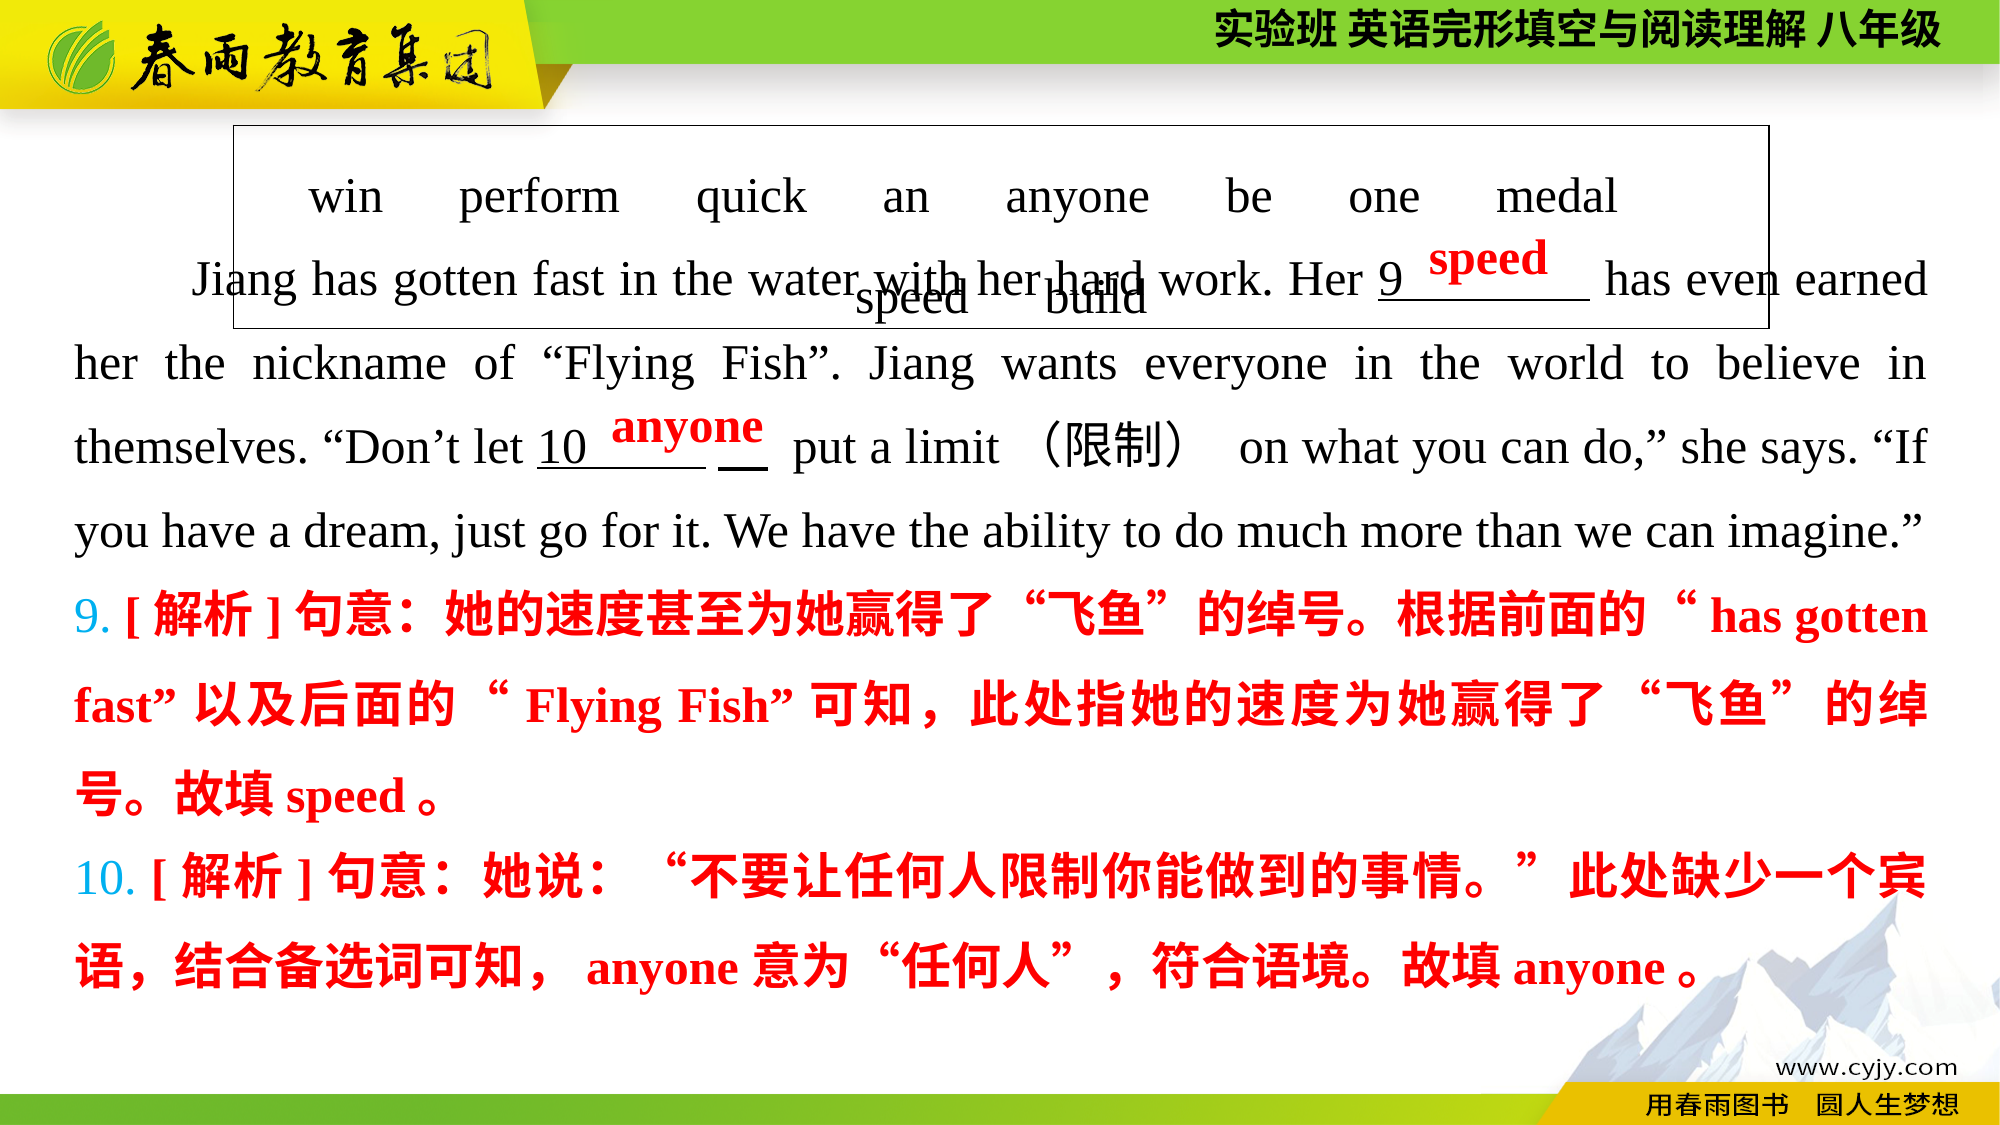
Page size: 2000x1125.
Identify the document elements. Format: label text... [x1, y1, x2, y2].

picture [0, 0, 2000, 1125]
text_box anyone [596, 385, 779, 460]
text_box 10. [解析]句意：她说：“不要让任何人限制你能做到的事情。”此处缺少一个宾语，结合备选词可知，anyone意为“任何人”，符合语境。故填anyone。 [59, 806, 1944, 1002]
list Jiang has gotten fast in the water with her hard work. Her 9 has even earned her the nickname of “Flying Fish”. Jiang wants everyone in the world to believe in themselves. “Don’t let 10 put a limit（限制） on what you can do,” she says. “If you have a dream, just go for it. We have the ability to do much more than we can imagine.” [59, 214, 1944, 544]
table_header win perform quick an anyone be one medal speed build [234, 126, 1768, 328]
text_box 9. [解析]句意：她的速度甚至为她赢得了“飞鱼”的绰号。根据前面的“has gotten fast”以及后面的“Flying Fish”可知，此处指她的速度为她赢得了“飞鱼”的绰号。故填speed。 [59, 544, 1944, 806]
text_box speed [1414, 216, 1564, 292]
